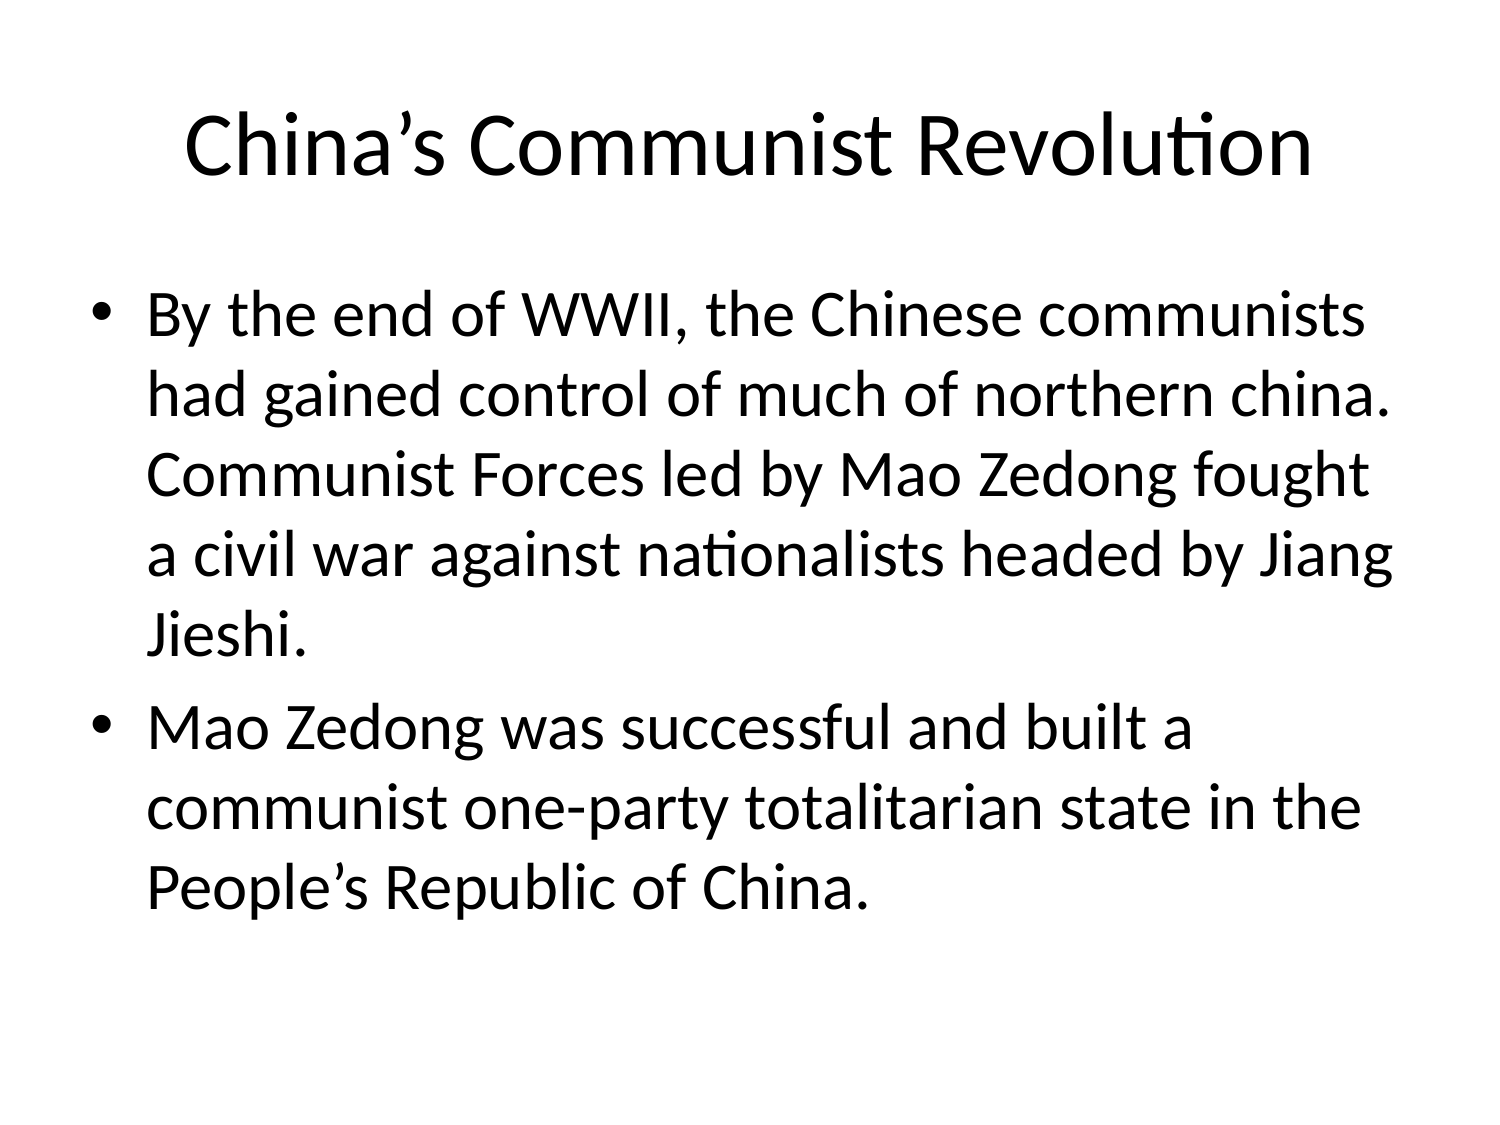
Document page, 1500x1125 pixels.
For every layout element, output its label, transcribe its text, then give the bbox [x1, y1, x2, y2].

list By the end of WWII, the Chinese communists had gained control of much of northern china. Communist Forces led by Mao Zedong fought a civil war against nationalists headed by Jiang Jieshi. Mao Zedong was successful and built a communist one-party totalitarian state in the People’s Republic of China. [75, 262, 1425, 1005]
title China’s Communist Revolution [75, 45, 1425, 233]
